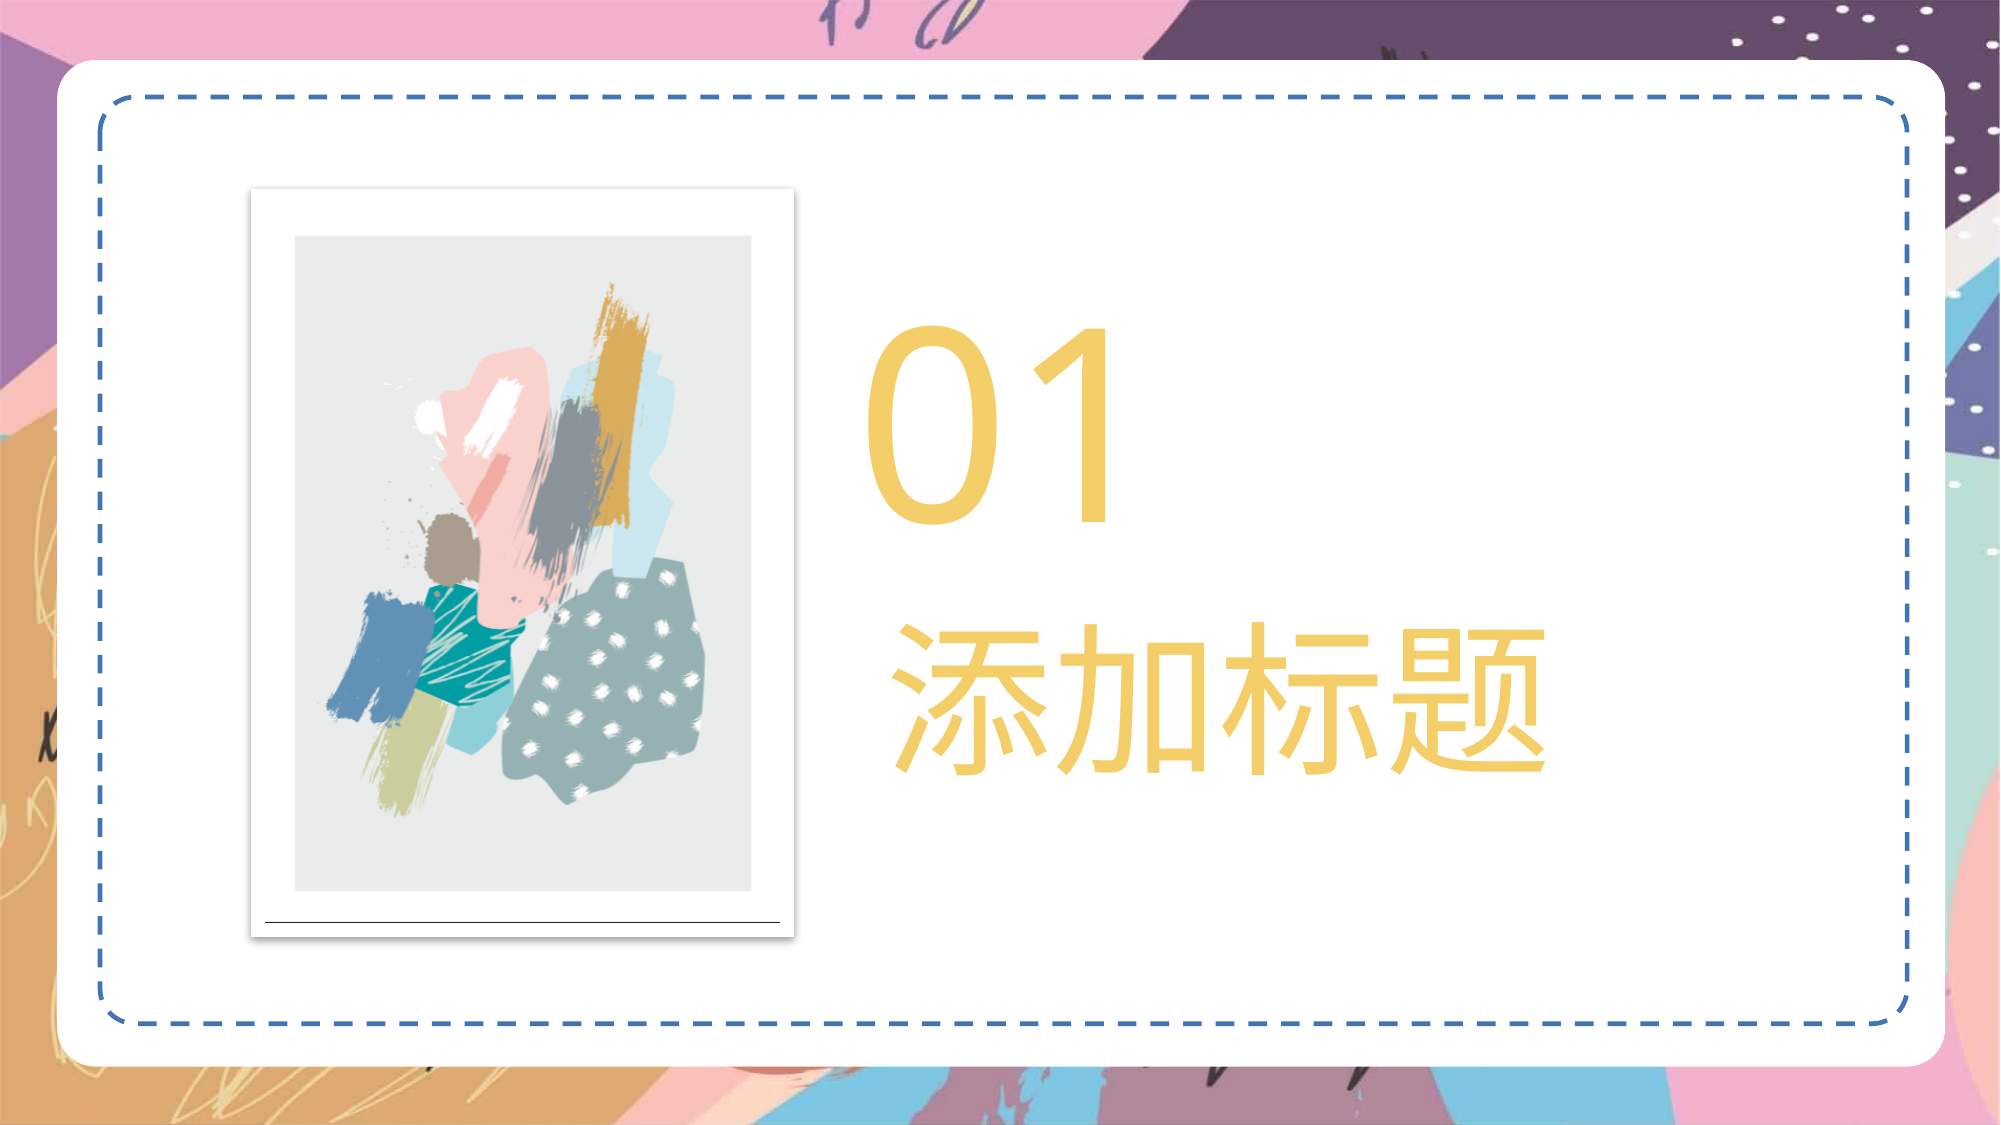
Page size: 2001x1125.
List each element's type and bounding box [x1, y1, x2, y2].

picture [0, 0, 2000, 1125]
text_box [57, 60, 1946, 1067]
